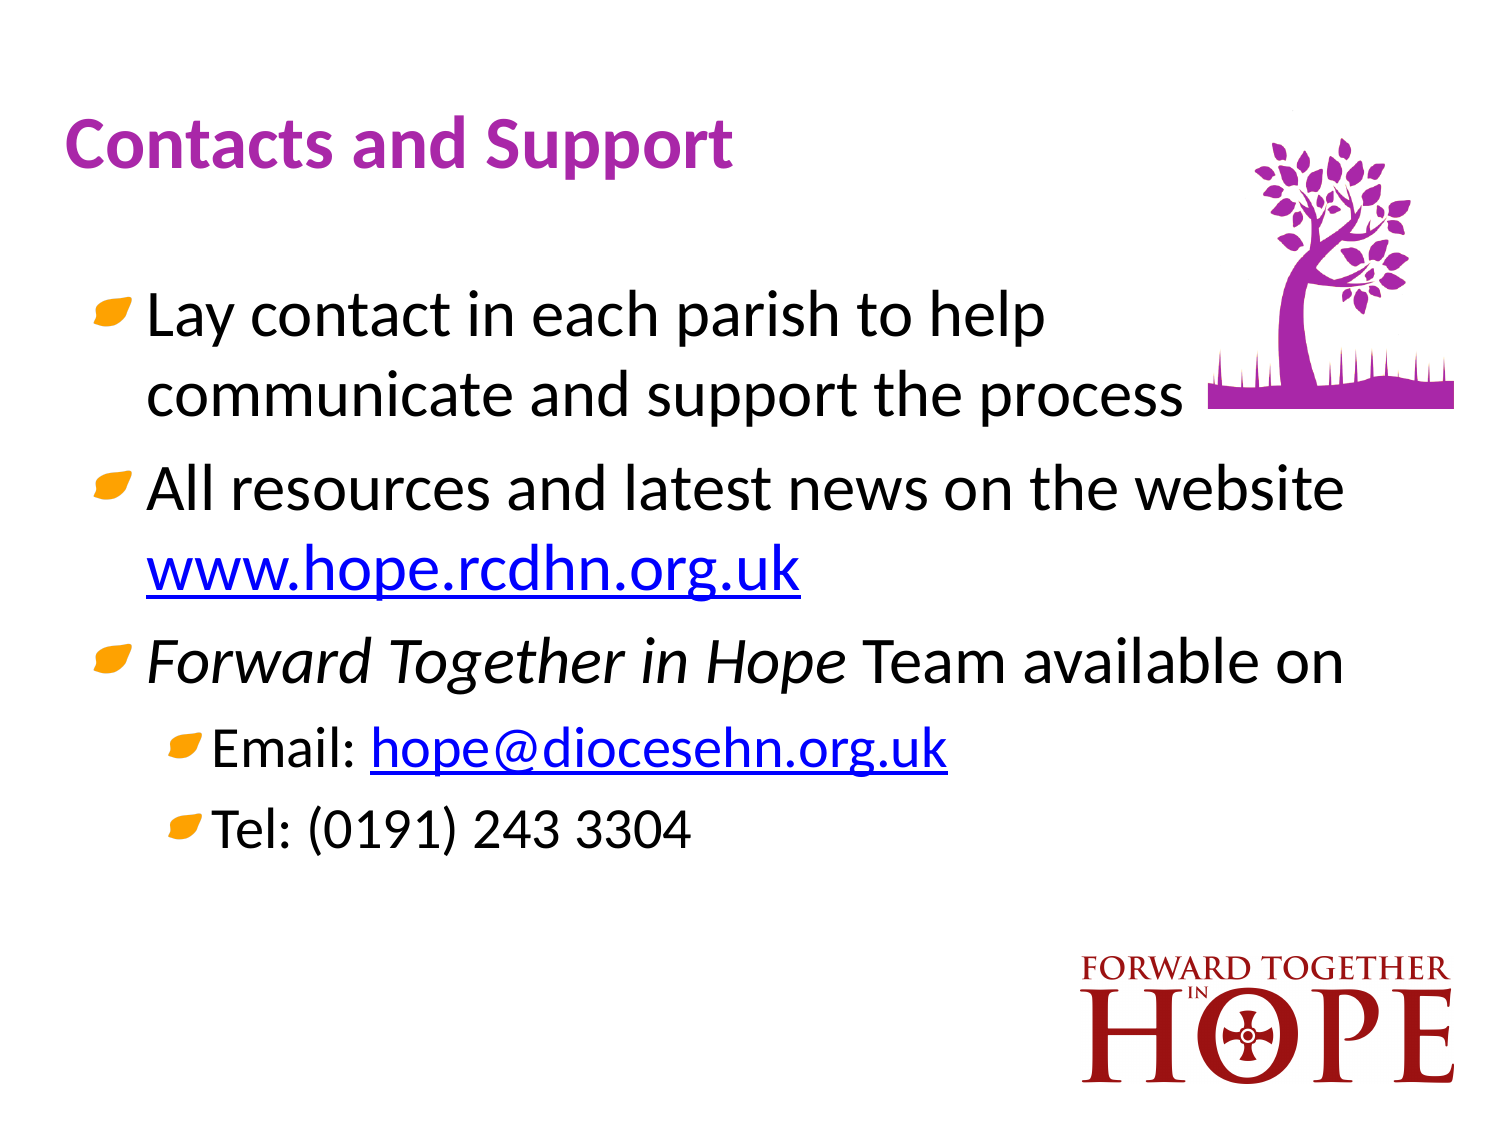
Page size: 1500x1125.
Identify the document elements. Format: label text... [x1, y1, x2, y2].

picture [90, 460, 136, 507]
picture [1207, 101, 1454, 409]
picture [165, 723, 205, 765]
picture [1080, 955, 1454, 1084]
picture [90, 286, 136, 334]
list Lay contact in each parish to help communicate and support the process All resources and latest news on the website www.hope.rcdhn.org.uk Forward Together in Hope Team available on Email: hope@diocesehn.org.uk Tel: (0191) 243 3304 [75, 262, 1425, 1047]
picture [90, 633, 136, 681]
text_box Contacts and Support [50, 86, 1247, 191]
picture [165, 804, 205, 846]
